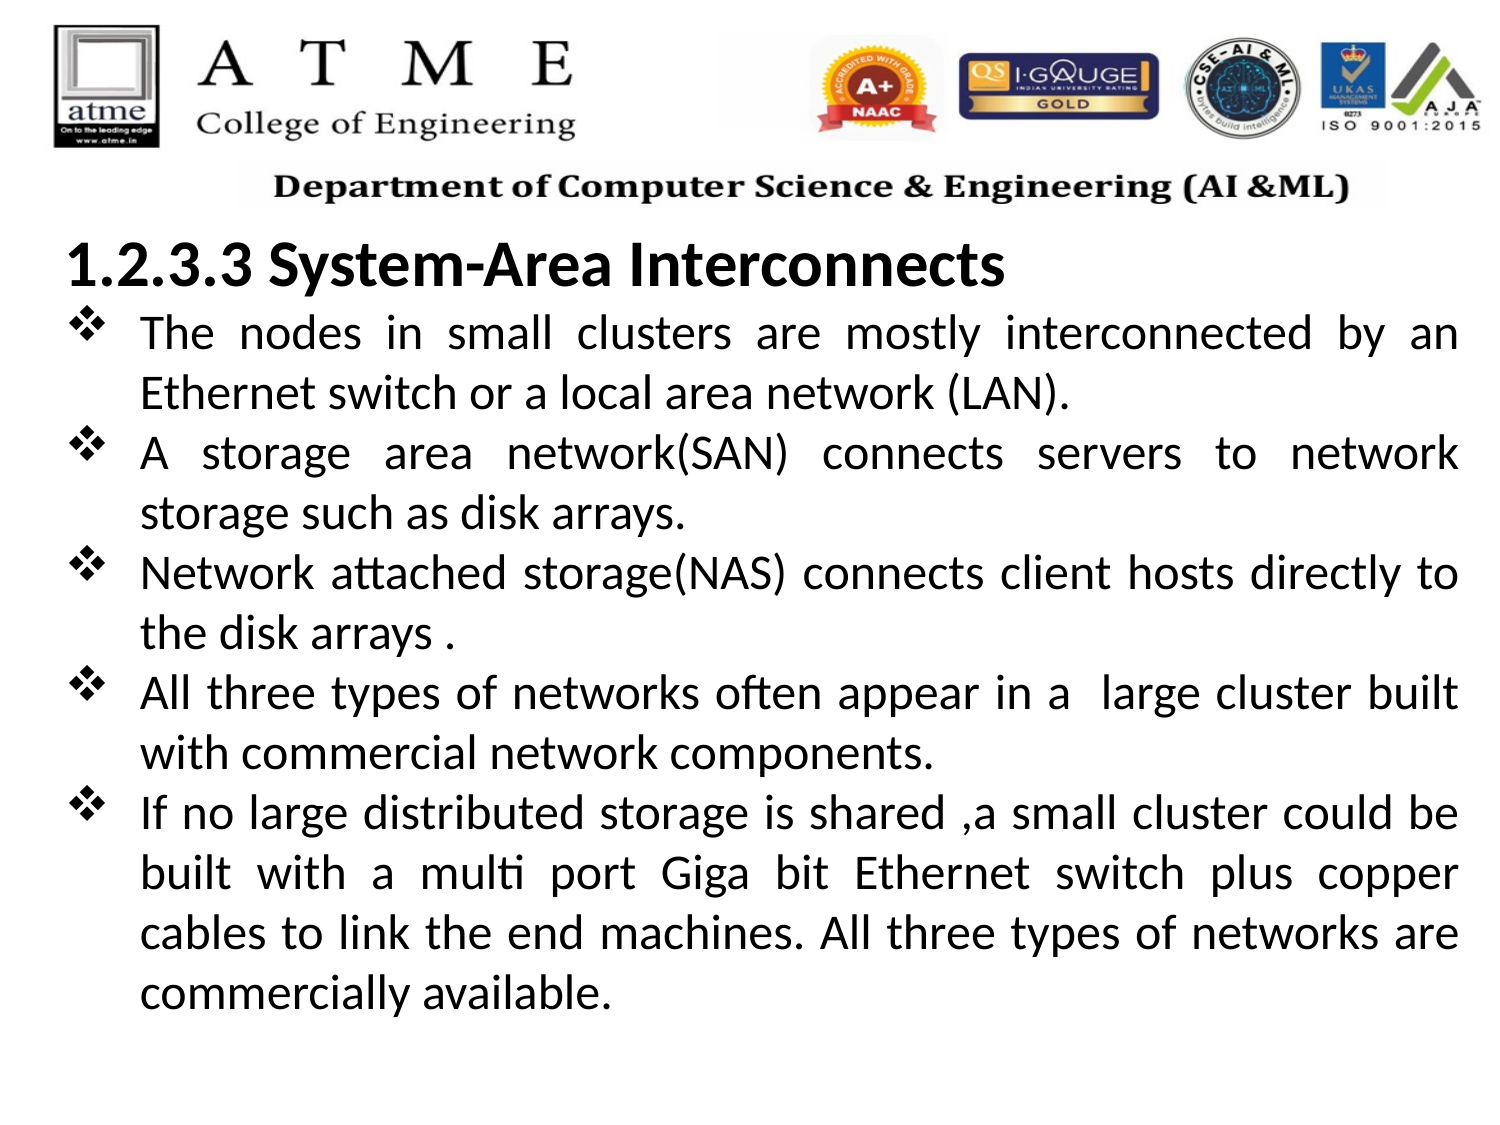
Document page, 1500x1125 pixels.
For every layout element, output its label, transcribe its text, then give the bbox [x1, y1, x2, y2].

picture [24, 0, 1500, 226]
text_box 1.2.3.3 System-Area Interconnects The nodes in small clusters are mostly interconnected by an Ethernet switch or a local area network (LAN). A storage area network(SAN) connects servers to network storage such as disk arrays. Network attached storage(NAS) connects client hosts directly to the disk arrays . All three types of networks often appear in a large cluster built with commercial network components. If no large distributed storage is shared ,a small cluster could be built with a multi port Giga bit Ethernet switch plus copper cables to link the end machines. All three types of networks are commercially available. [49, 234, 1475, 1088]
